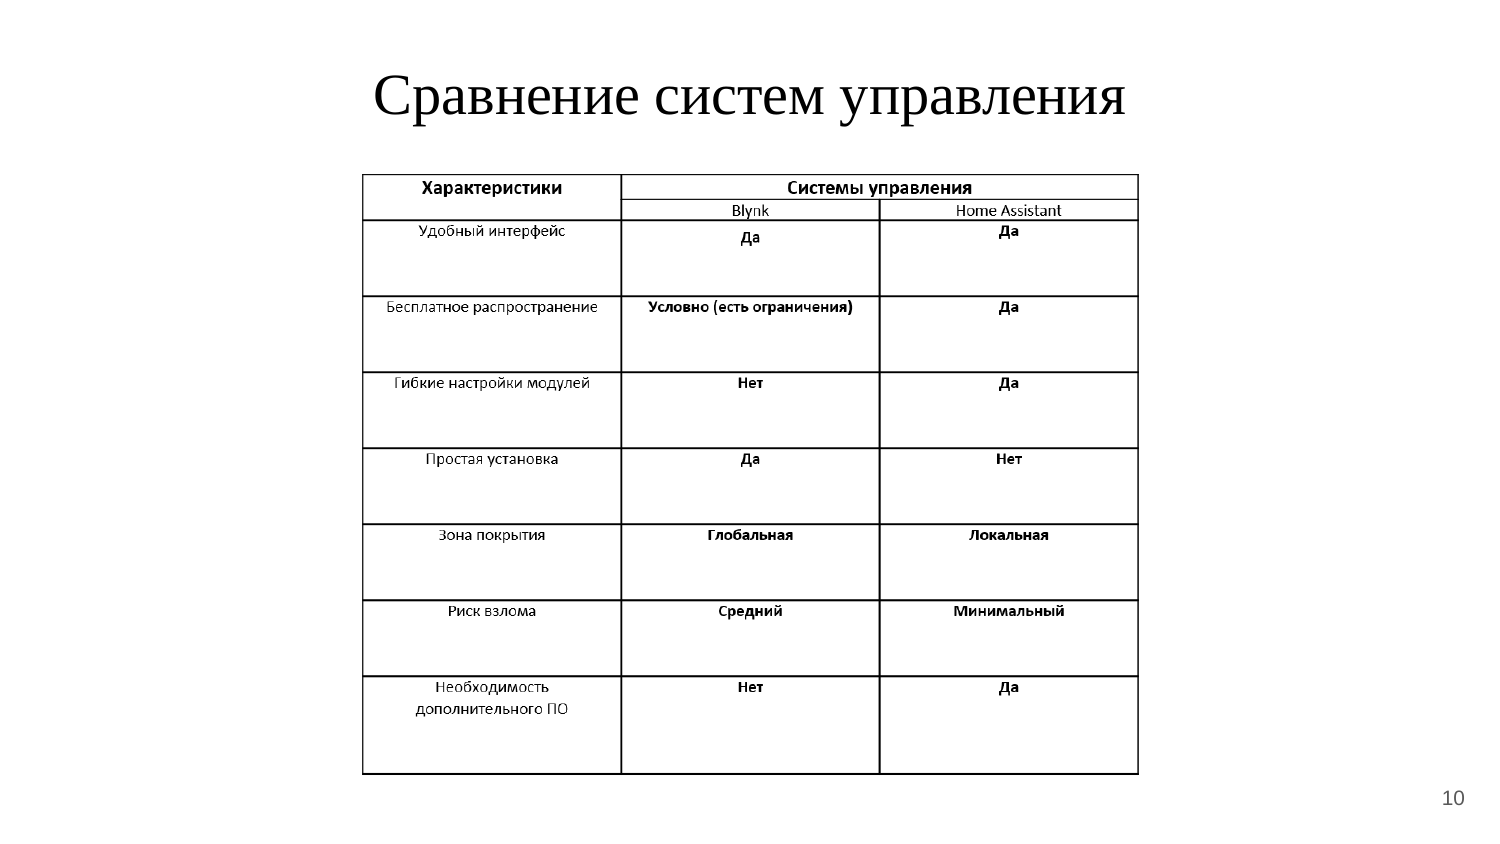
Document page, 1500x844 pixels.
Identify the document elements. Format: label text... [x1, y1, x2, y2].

picture [354, 165, 1146, 780]
slide_number ‹#› [1389, 764, 1480, 830]
title Сравнение систем управления [51, 41, 1449, 136]
